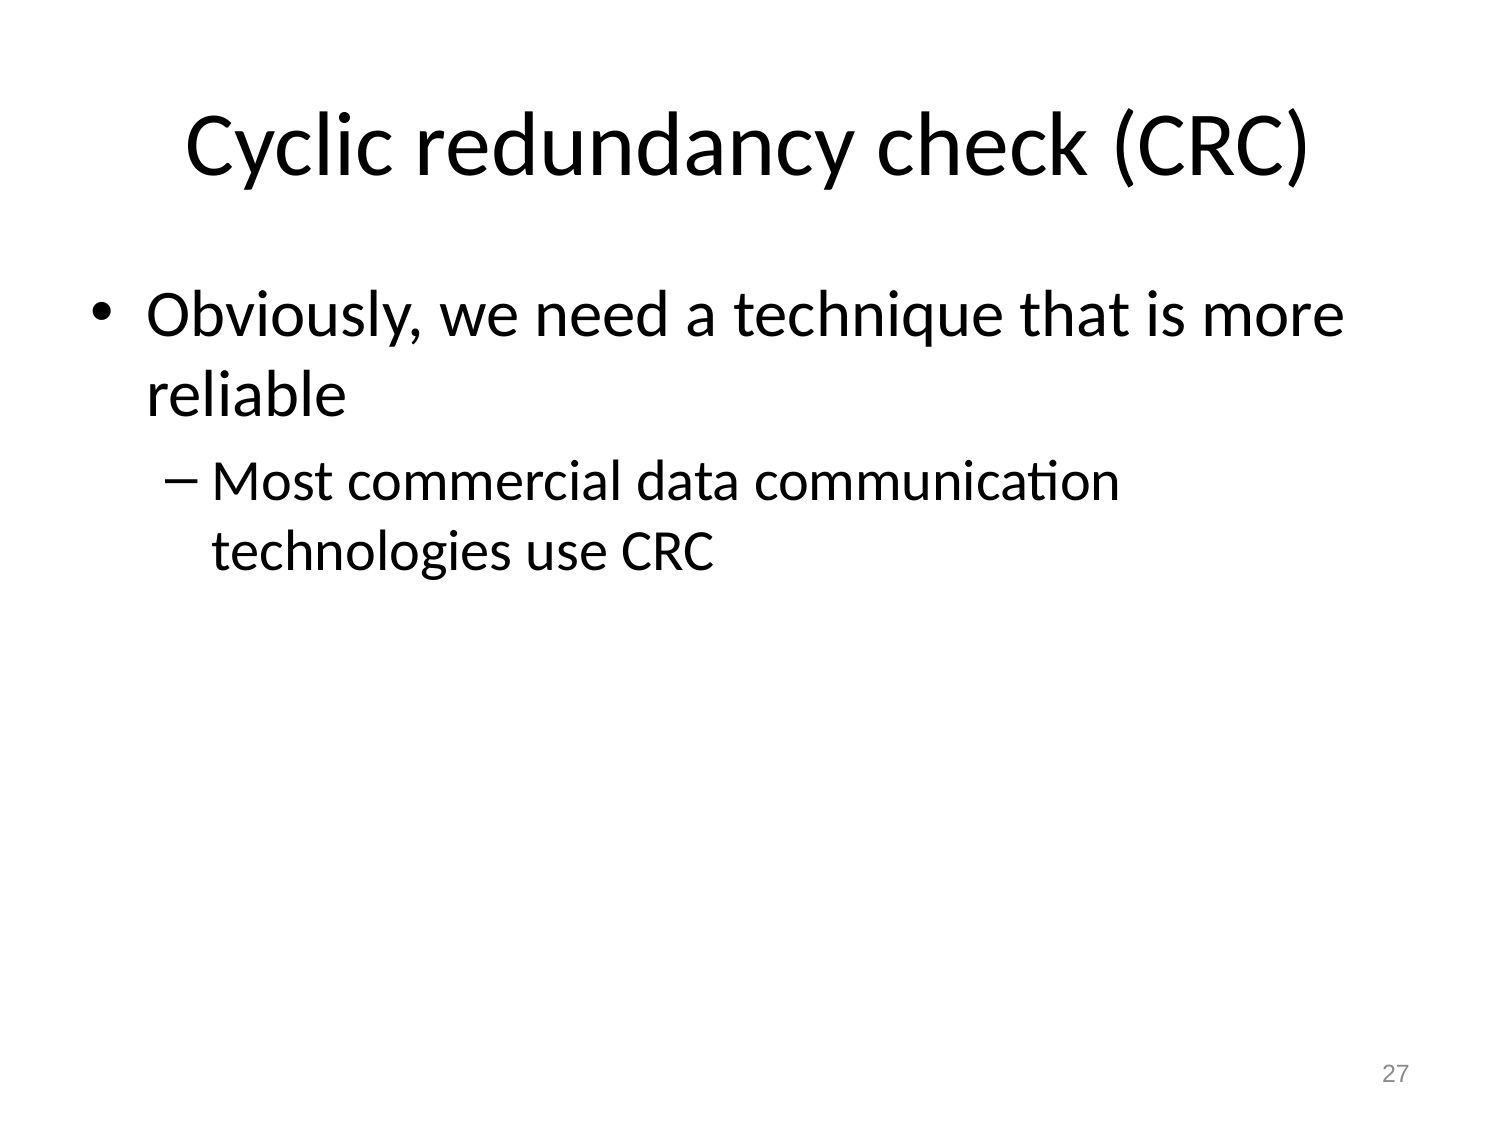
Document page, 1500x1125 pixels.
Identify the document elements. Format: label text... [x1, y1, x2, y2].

list Obviously, we need a technique that is more reliable Most commercial data communication technologies use CRC [74, 262, 1426, 1006]
title Cyclic redundancy check (CRC) [74, 44, 1426, 233]
slide_number 27 [1074, 1042, 1425, 1103]
